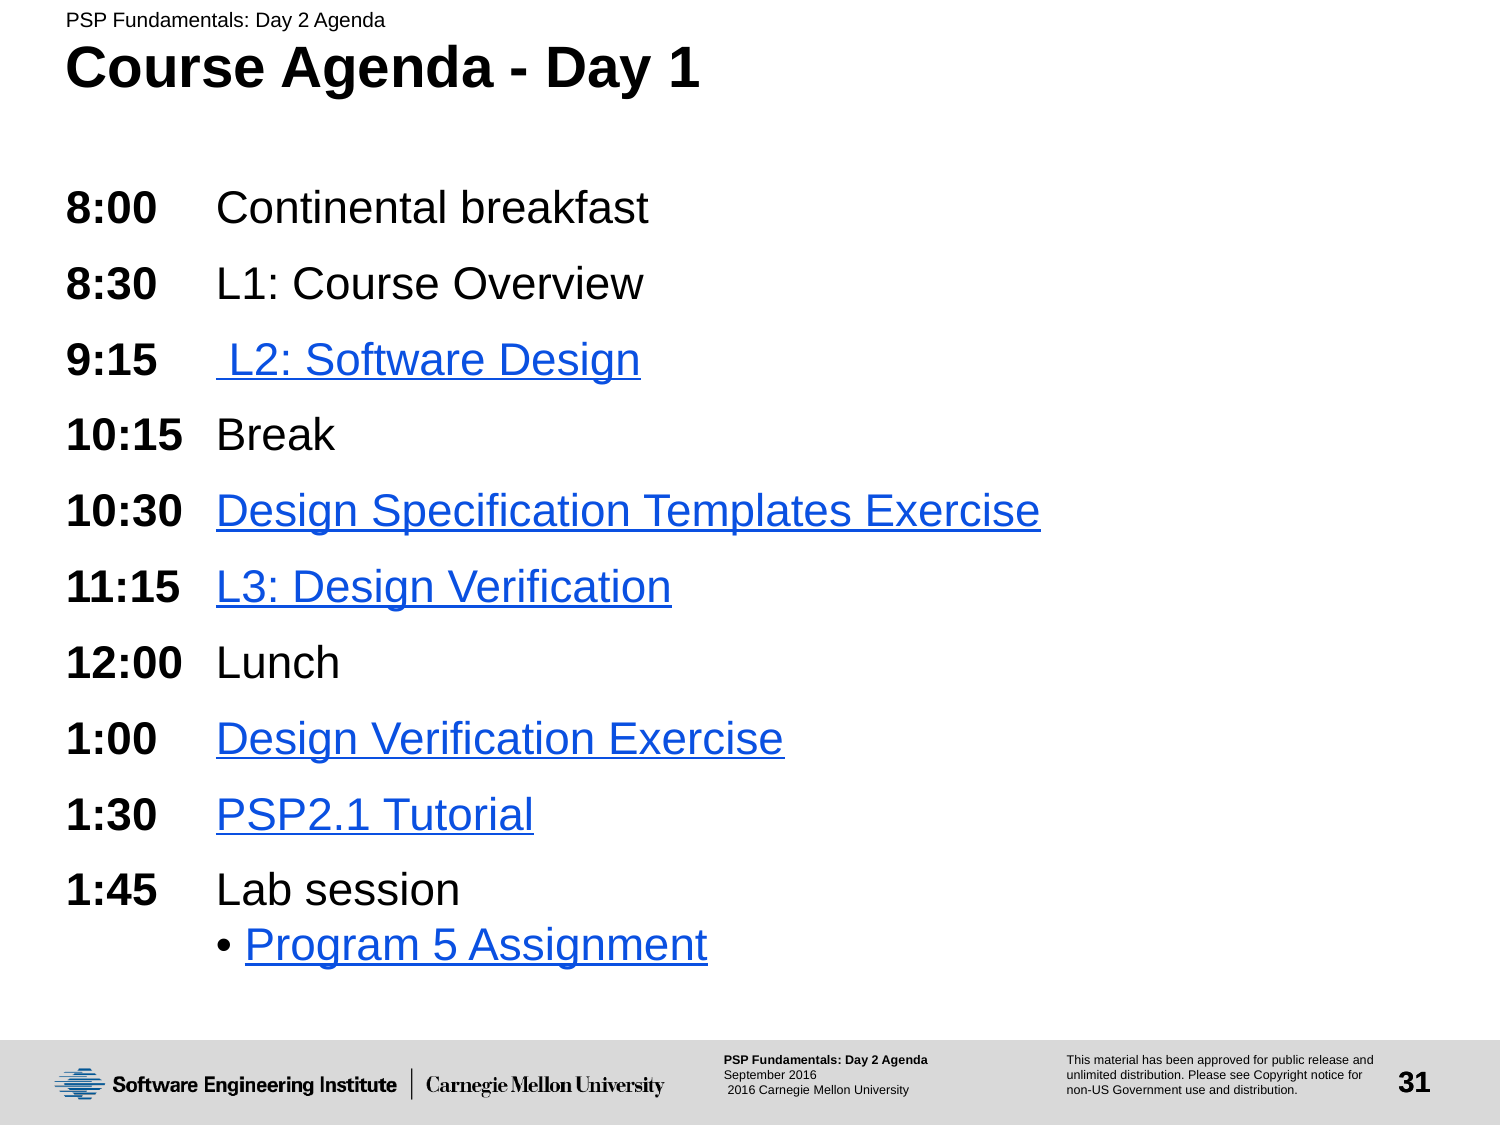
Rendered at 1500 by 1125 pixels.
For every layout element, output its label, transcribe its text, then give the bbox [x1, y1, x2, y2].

list 8:00 Continental breakfast 8:30 L1: Course Overview 9:15 L2: Software Design 10:15 Break 10:30 Design Specification Templates Exercise 11:15 L3: Design Verification 12:00 Lunch 1:00 Design Verification Exercise 1:30 PSP2.1 Tutorial 1:45 Lab session • Program 5 Assignment [65, 177, 1431, 1000]
picture [46, 1061, 673, 1104]
title Course Agenda - Day 1 [65, 37, 1430, 148]
